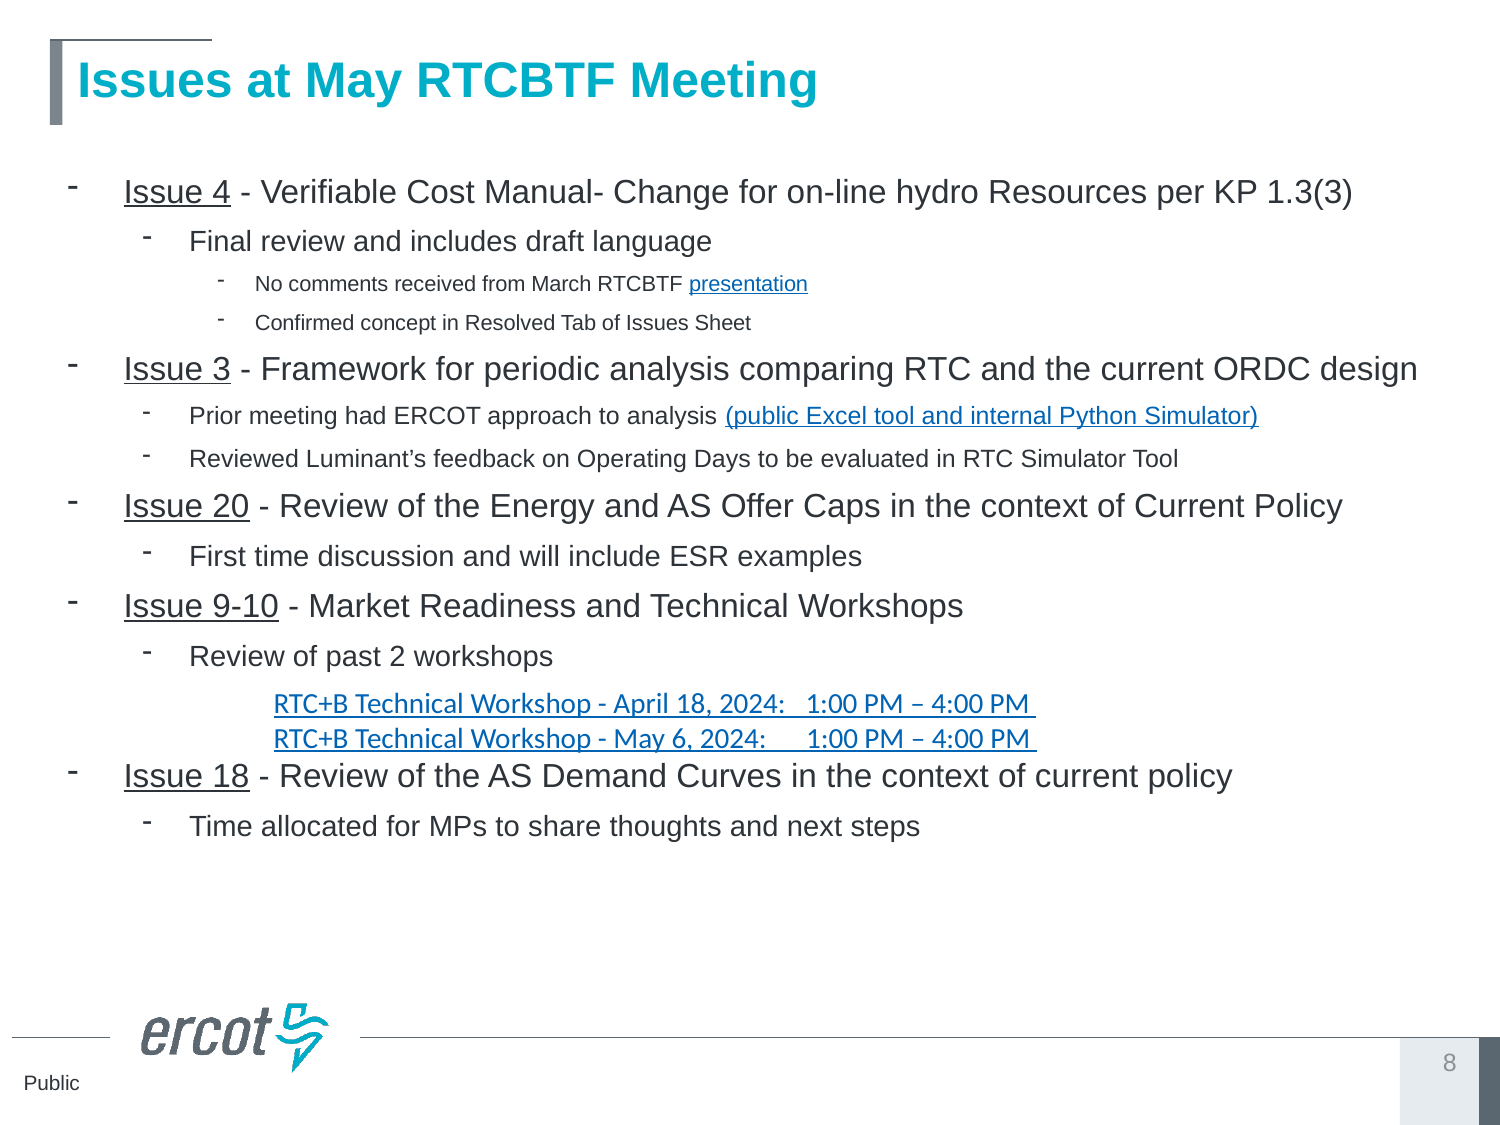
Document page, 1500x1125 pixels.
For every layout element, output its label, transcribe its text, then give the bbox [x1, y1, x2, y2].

title Issues at May RTCBTF Meeting [62, 39, 1450, 134]
picture [137, 999, 332, 1075]
list Issue 4 - Verifiable Cost Manual- Change for on-line hydro Resources per KP 1.3(3) Final review and includes draft language No comments received from March RTCBTF presentation Confirmed concept in Resolved Tab of Issues Sheet Issue 3 - Framework for periodic analysis comparing RTC and the current ORDC design Prior meeting had ERCOT approach to analysis (public Excel tool and internal Python Simulator) Reviewed Luminant’s feedback on Operating Days to be evaluated in RTC Simulator Tool Issue 20 - Review of the Energy and AS Offer Caps in the context of Current Policy First time discussion and will include ESR examples Issue 9-10 - Market Readiness and Technical Workshops Review of past 2 workshops RTC+B Technical Workshop - April 18, 2024: 1:00 PM – 4:00 PM RTC+B Technical Workshop - May 6, 2024: 1:00 PM – 4:00 PM Issue 18 - Review of the AS Demand Curves in the context of current policy Time allocated for MPs to share thoughts and next steps [52, 162, 1453, 975]
